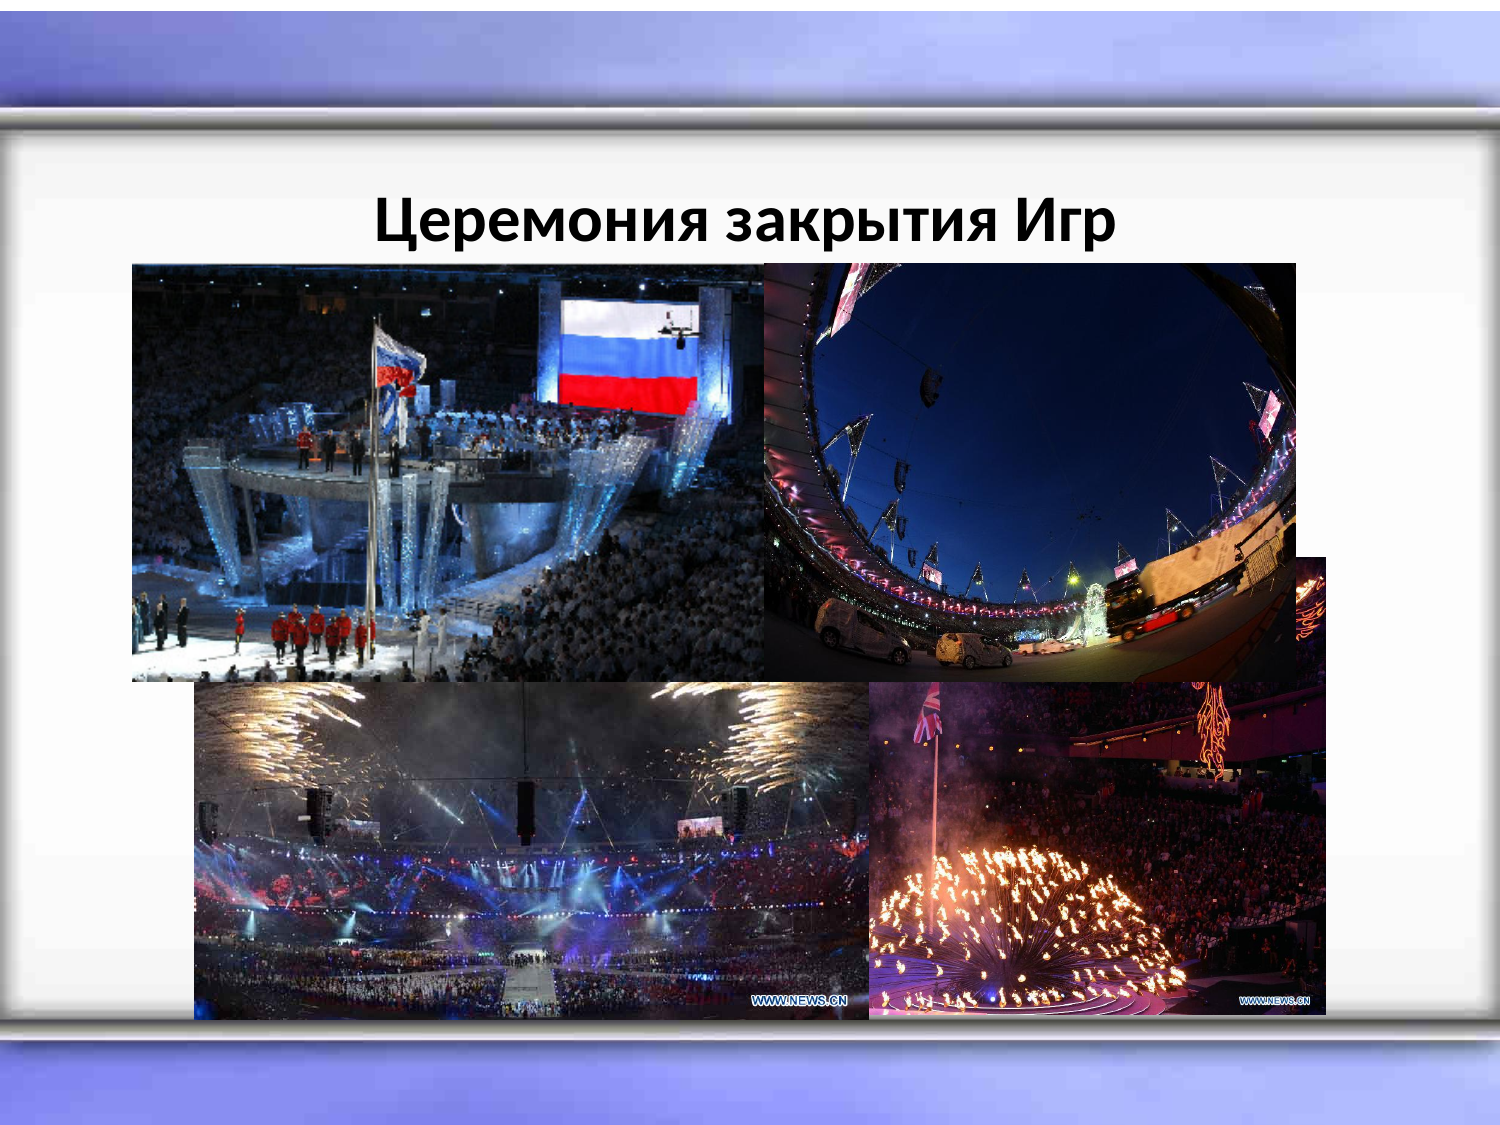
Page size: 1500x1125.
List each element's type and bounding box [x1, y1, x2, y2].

list [0, 11, 1500, 1125]
picture [132, 262, 1326, 1021]
